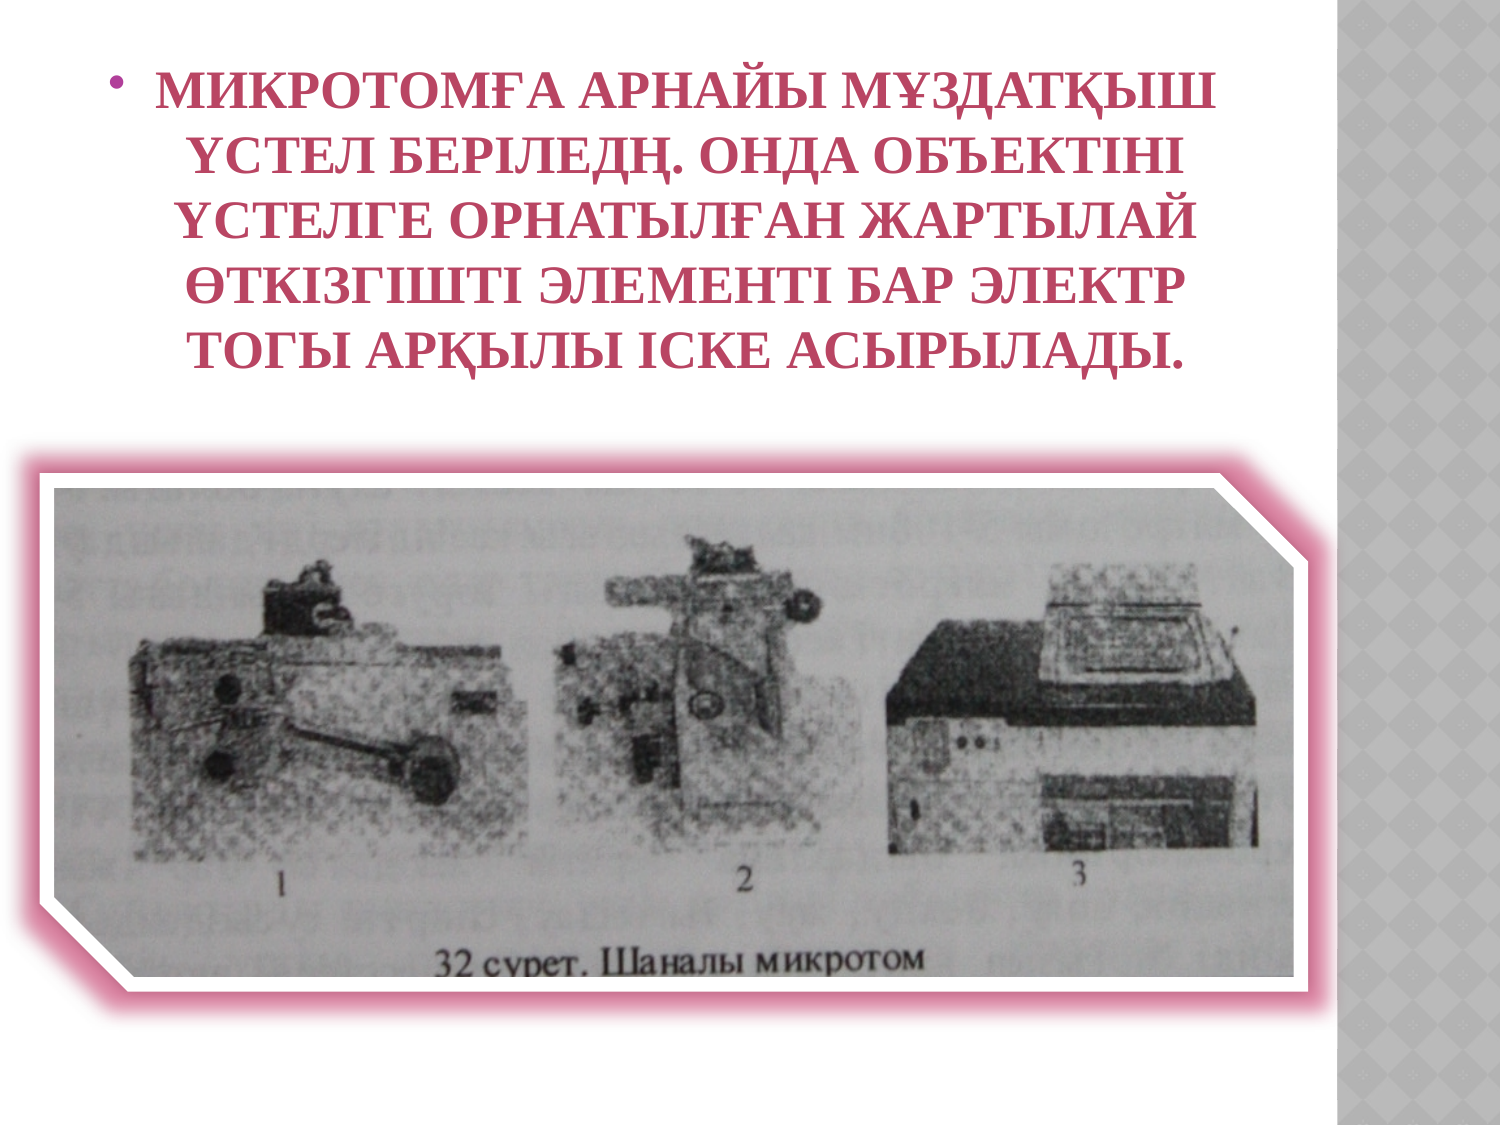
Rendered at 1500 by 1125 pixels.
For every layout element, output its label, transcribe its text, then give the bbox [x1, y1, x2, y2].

picture [46, 480, 1302, 985]
list Микротомға арнайы мұздатқыш үстел беріледң. Онда объектіні үстелге орнатылған жартылай өткізгішті элементі бар электр тогы арқылы іске асырылады. [70, 46, 1258, 457]
